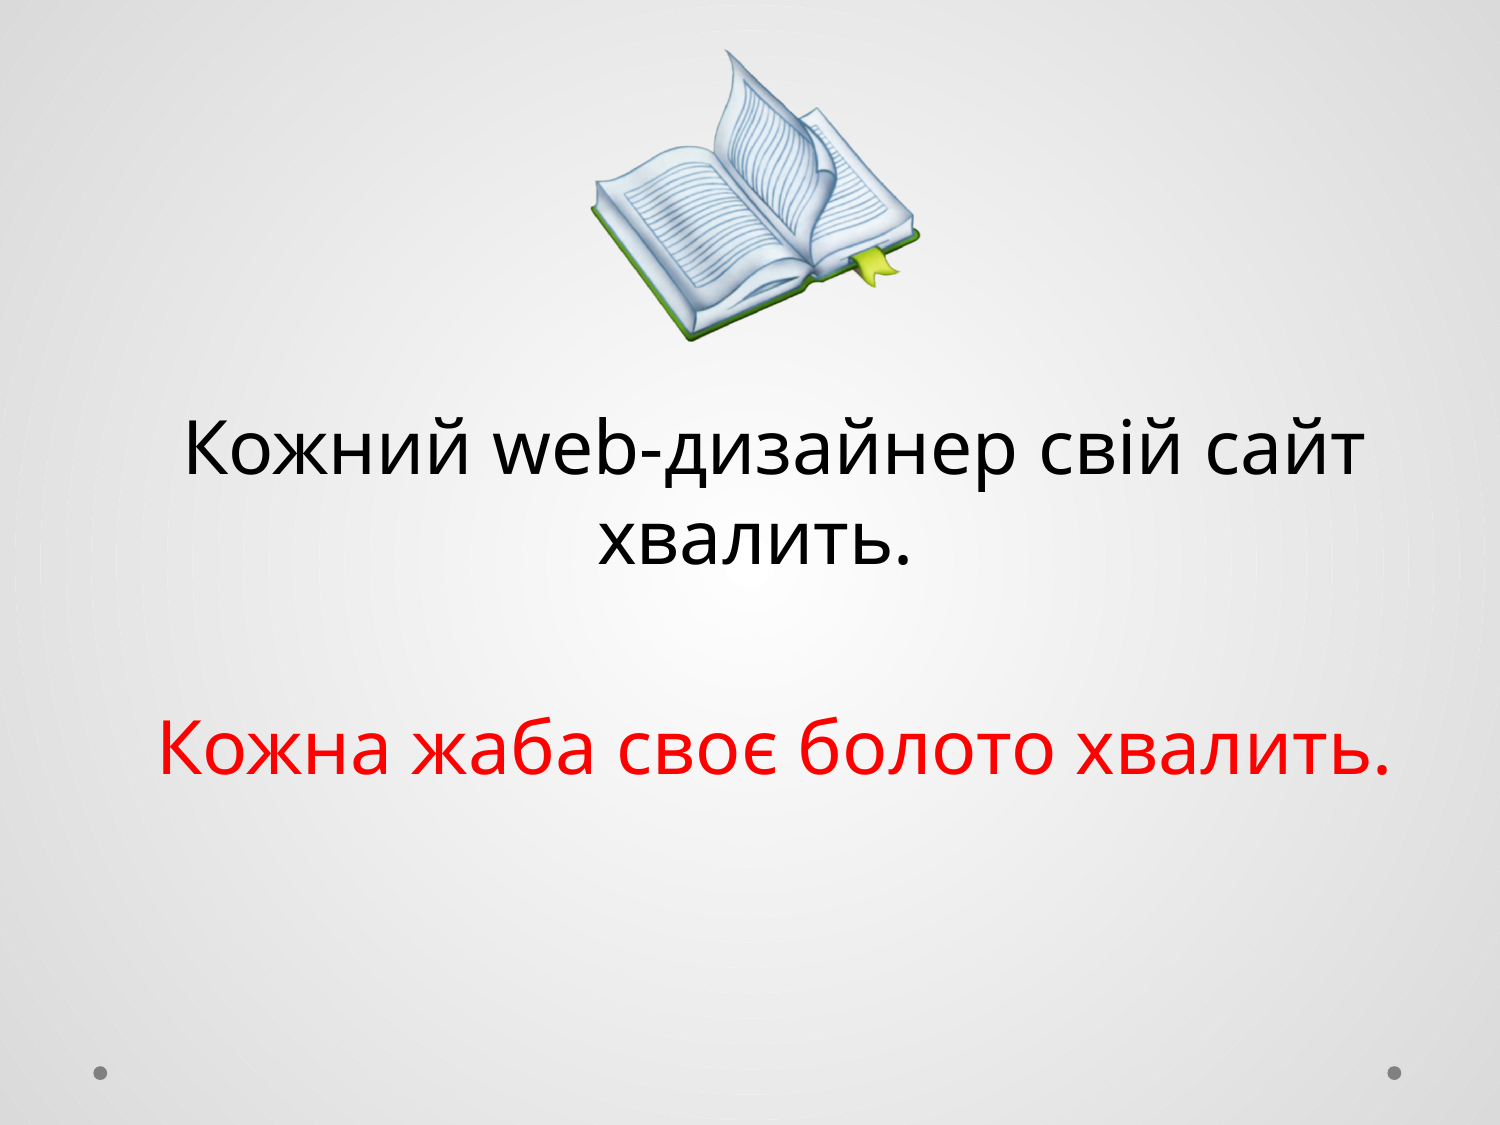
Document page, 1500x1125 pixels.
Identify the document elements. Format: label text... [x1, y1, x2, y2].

text_box Кожний web-дизайнер свій сайт хвалить. Кожна жаба своє болото хвалить. [99, 287, 1450, 1030]
picture [584, 42, 933, 351]
